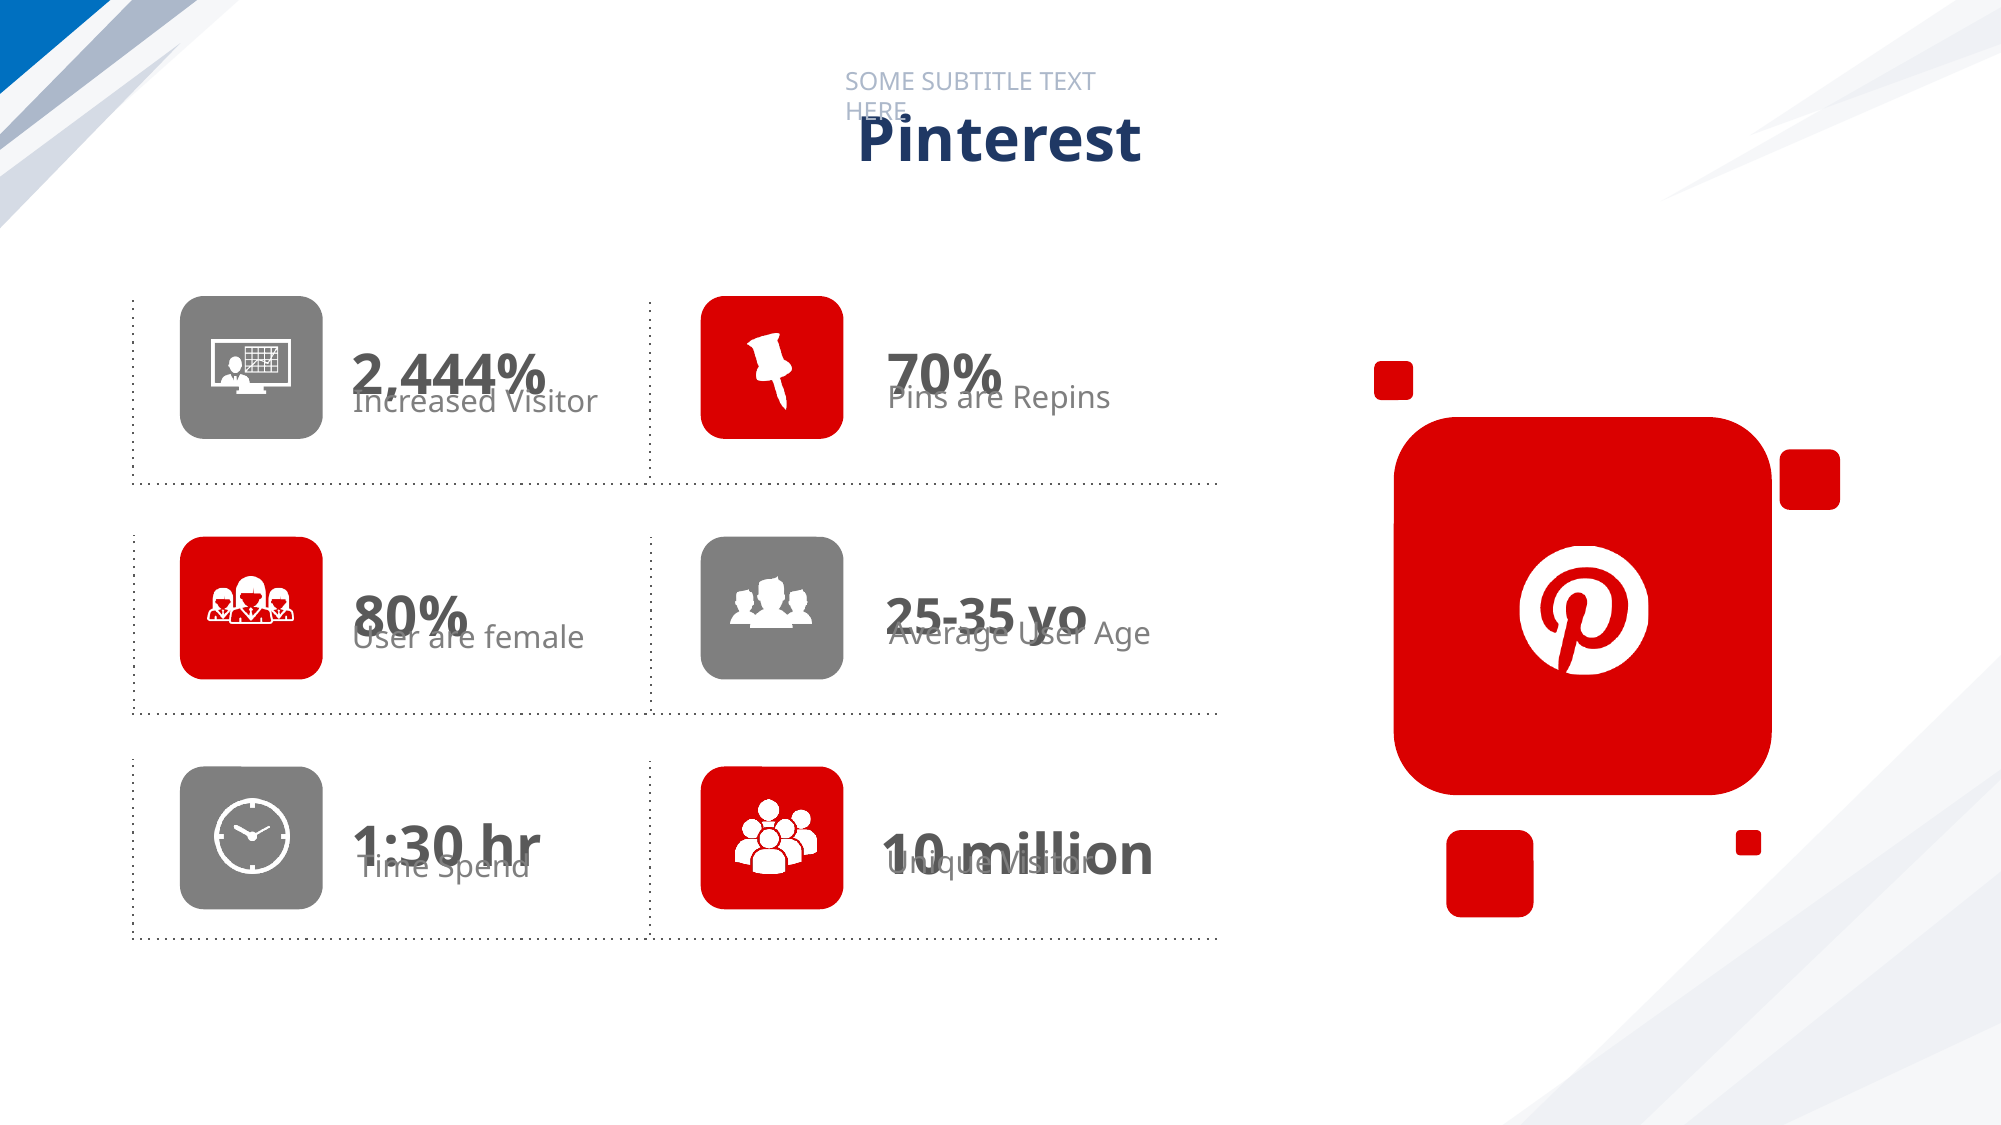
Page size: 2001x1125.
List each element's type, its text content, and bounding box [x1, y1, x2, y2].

text_box [1779, 449, 1841, 510]
title Pinterest [137, 73, 1863, 210]
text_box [700, 766, 1183, 910]
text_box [179, 295, 623, 440]
text_box [1446, 830, 1534, 918]
picture [1519, 545, 1649, 675]
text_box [700, 536, 1196, 680]
text_box [1393, 417, 1772, 796]
text_box [1735, 830, 1762, 856]
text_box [700, 295, 1160, 440]
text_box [179, 536, 623, 680]
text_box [179, 766, 623, 910]
text_box [1374, 361, 1414, 401]
text_box SOME SUBTITLE TEXT HERE [830, 57, 1170, 104]
